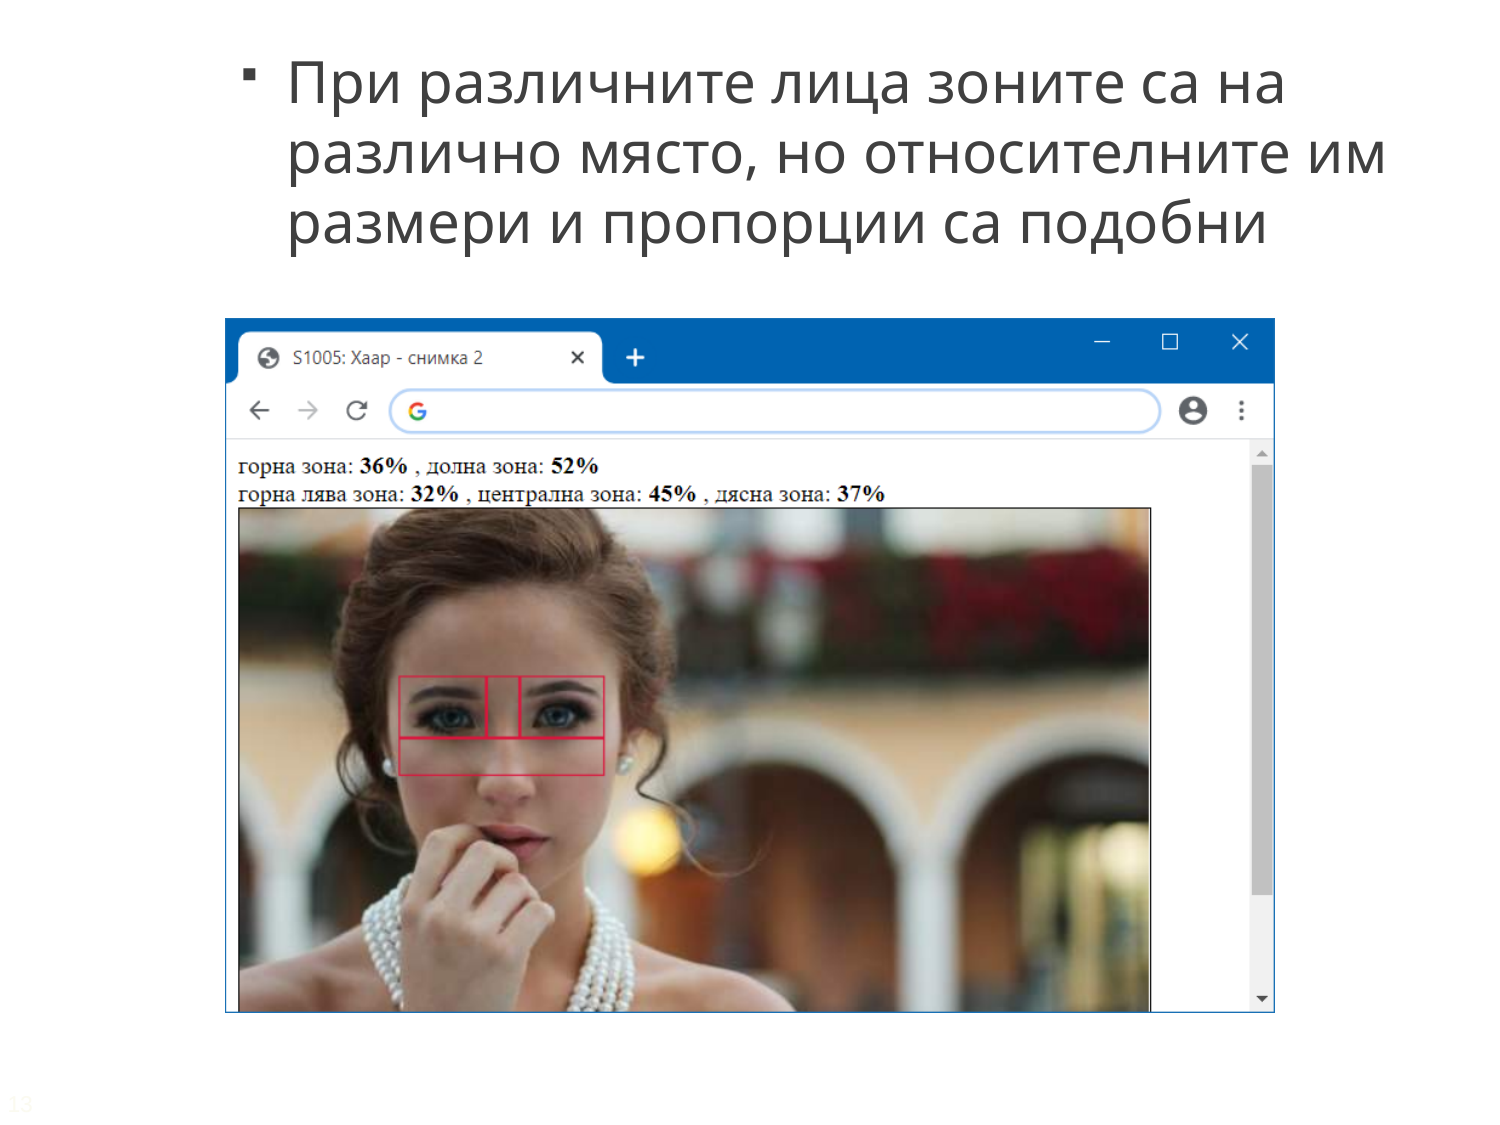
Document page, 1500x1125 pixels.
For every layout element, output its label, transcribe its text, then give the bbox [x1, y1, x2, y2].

list При различните лица зоните са на различно място, но относителните им размери и пропорции са подобни [150, 37, 1488, 1113]
picture [224, 318, 1276, 1013]
